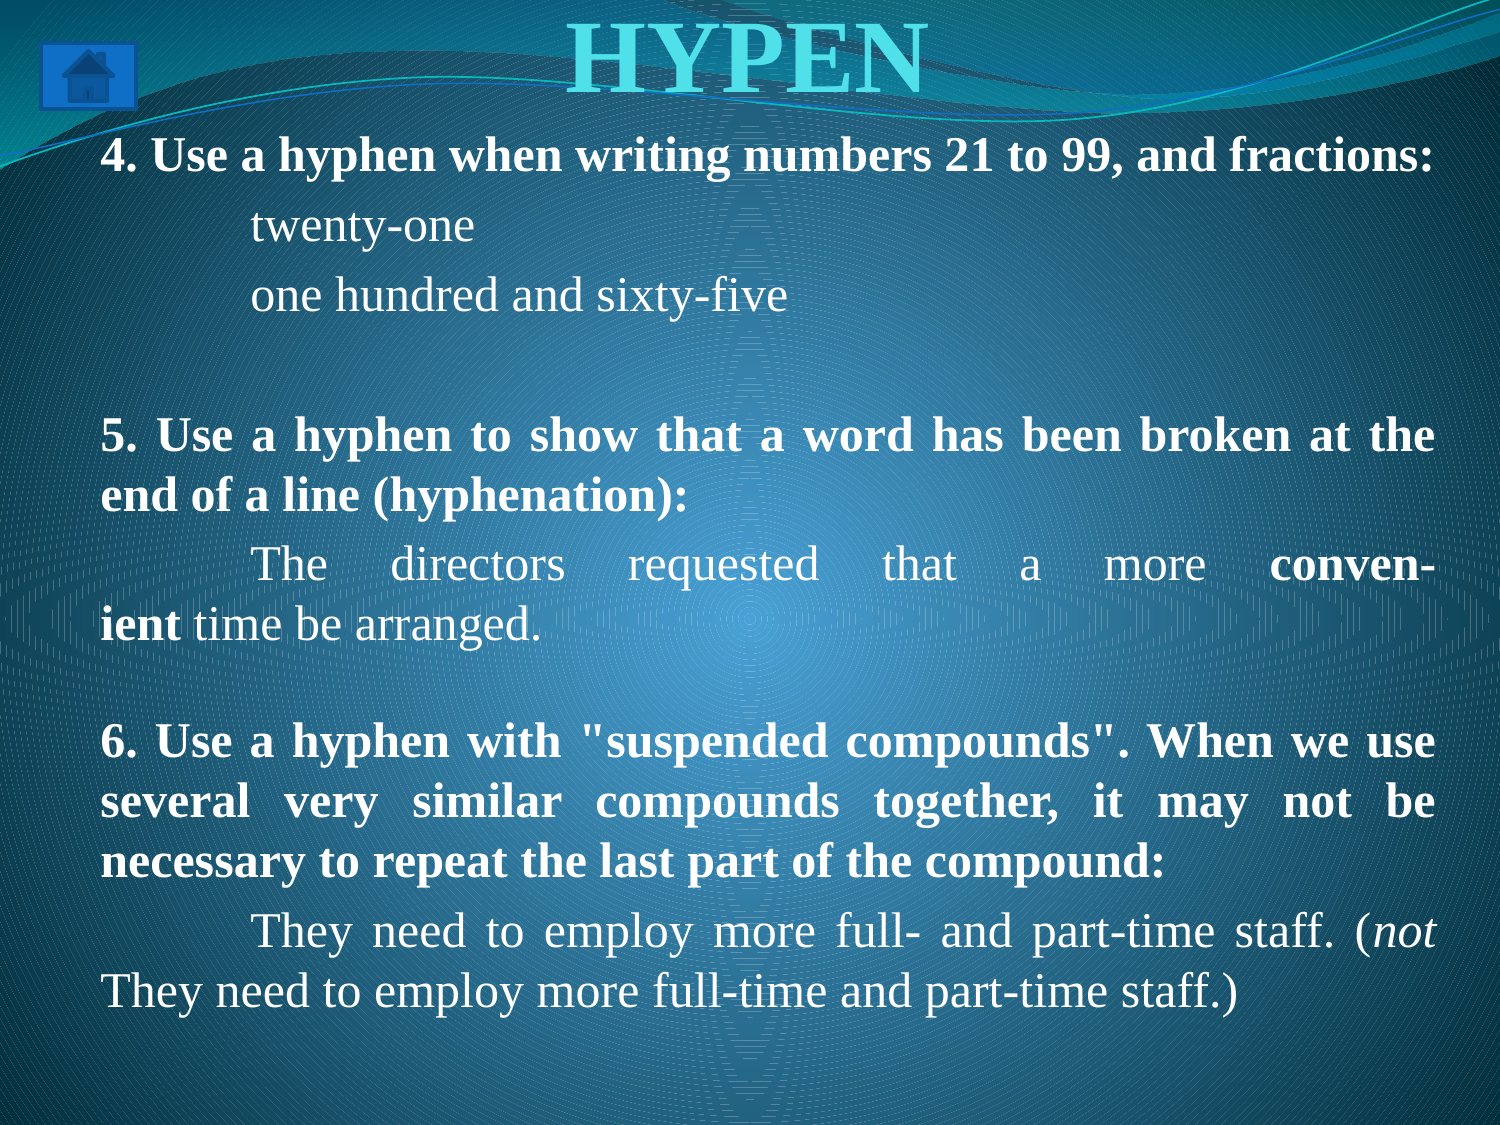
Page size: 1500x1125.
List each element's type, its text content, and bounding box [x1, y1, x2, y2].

text_box [39, 41, 138, 111]
subtitle 4. Use a hyphen when writing numbers 21 to 99, and fractions: twenty-one one hundred and sixty-five 5. Use a hyphen to show that a word has been broken at the end of a line (hyphenation): The directors requested that a more conven- ient time be arranged. 6. Use a hyphen with "suspended compounds". When we use several very similar compounds together, it may not be necessary to repeat the last part of the compound: They need to employ more full- and part-time staff. (not They need to employ more full-time and part-time staff.) [100, 113, 1447, 1125]
title HYPEN [112, 0, 1388, 113]
